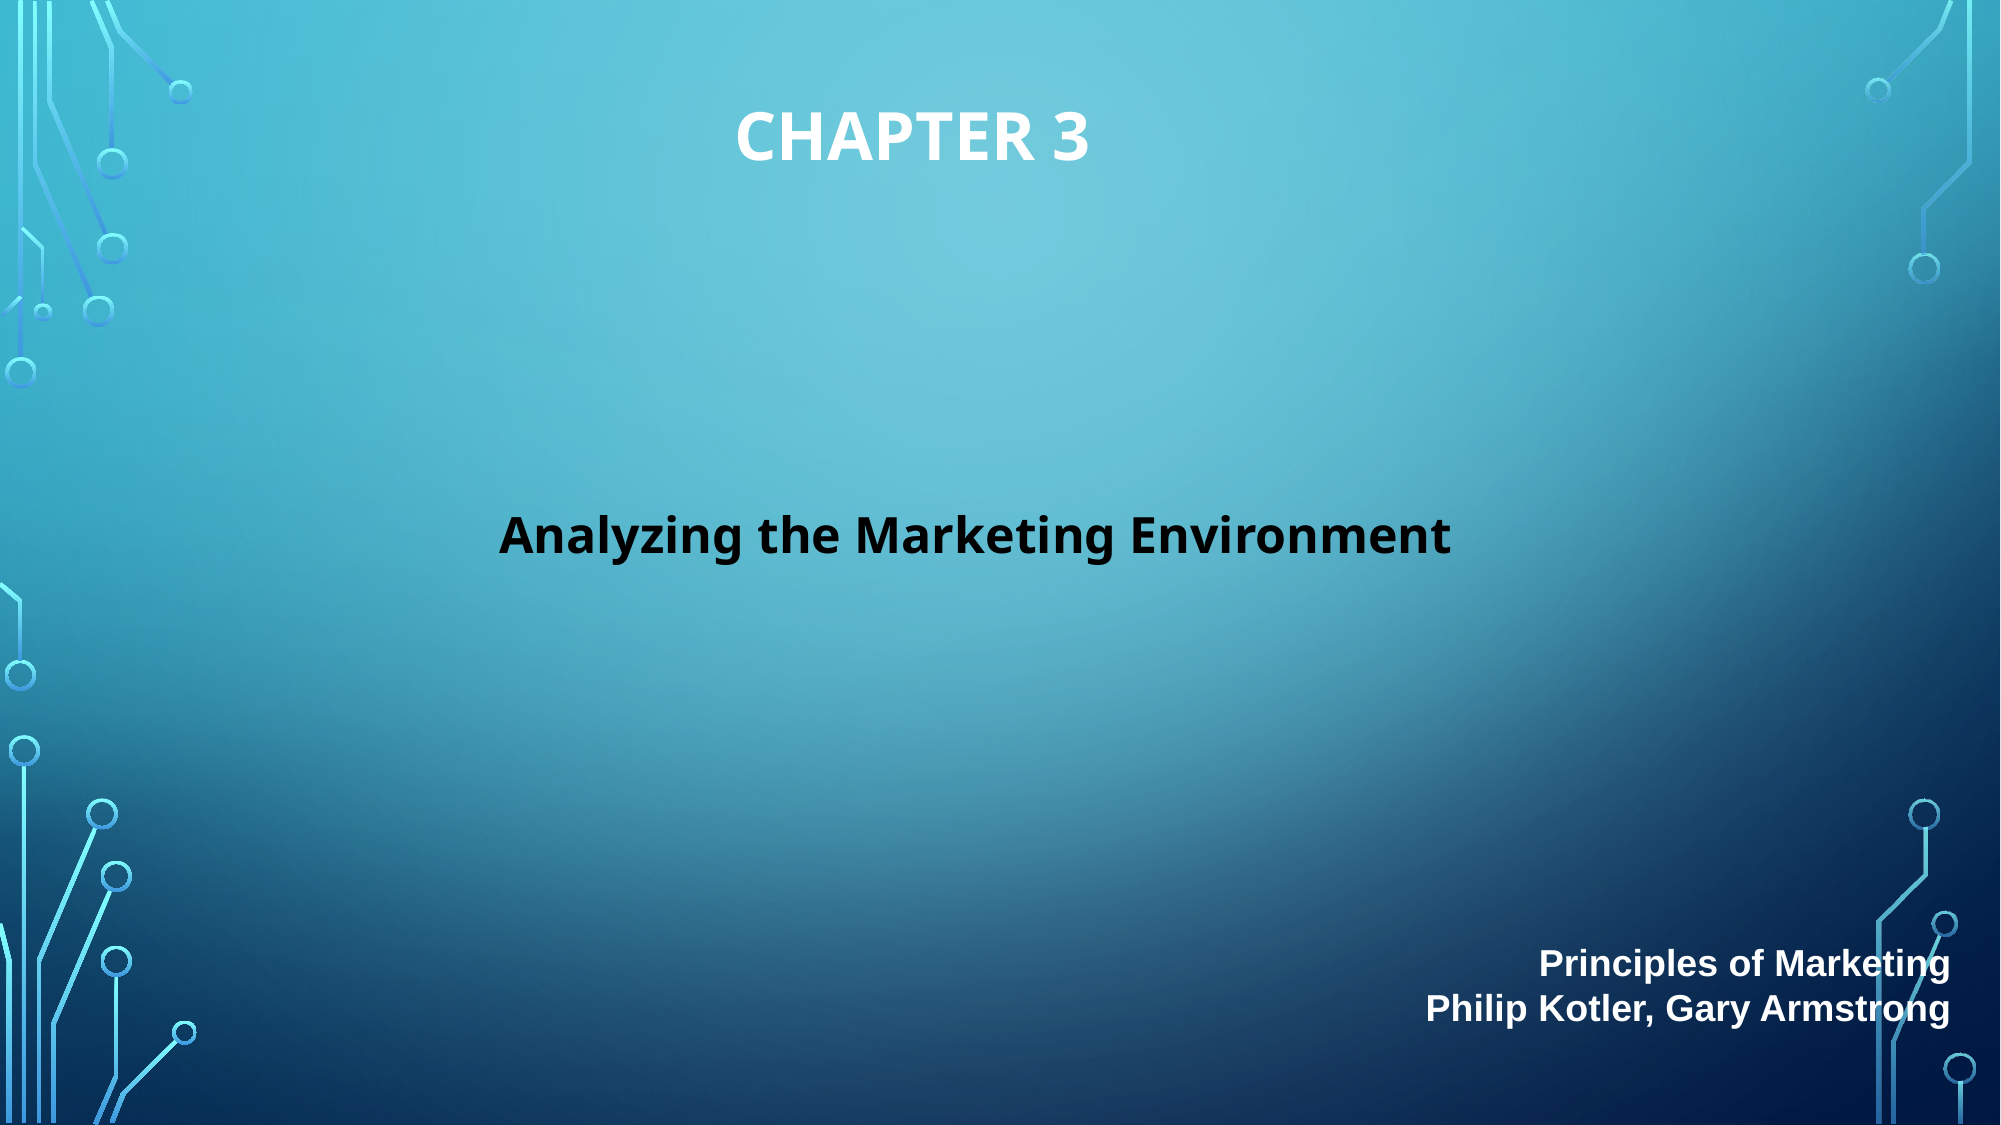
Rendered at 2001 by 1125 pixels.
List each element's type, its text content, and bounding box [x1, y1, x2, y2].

title Chapter 3 [141, 24, 1685, 254]
text_box Principles of Marketing Philip Kotler, Gary Armstrong [1216, 931, 1967, 1036]
list Analyzing the Marketing Environment [307, 484, 1645, 606]
